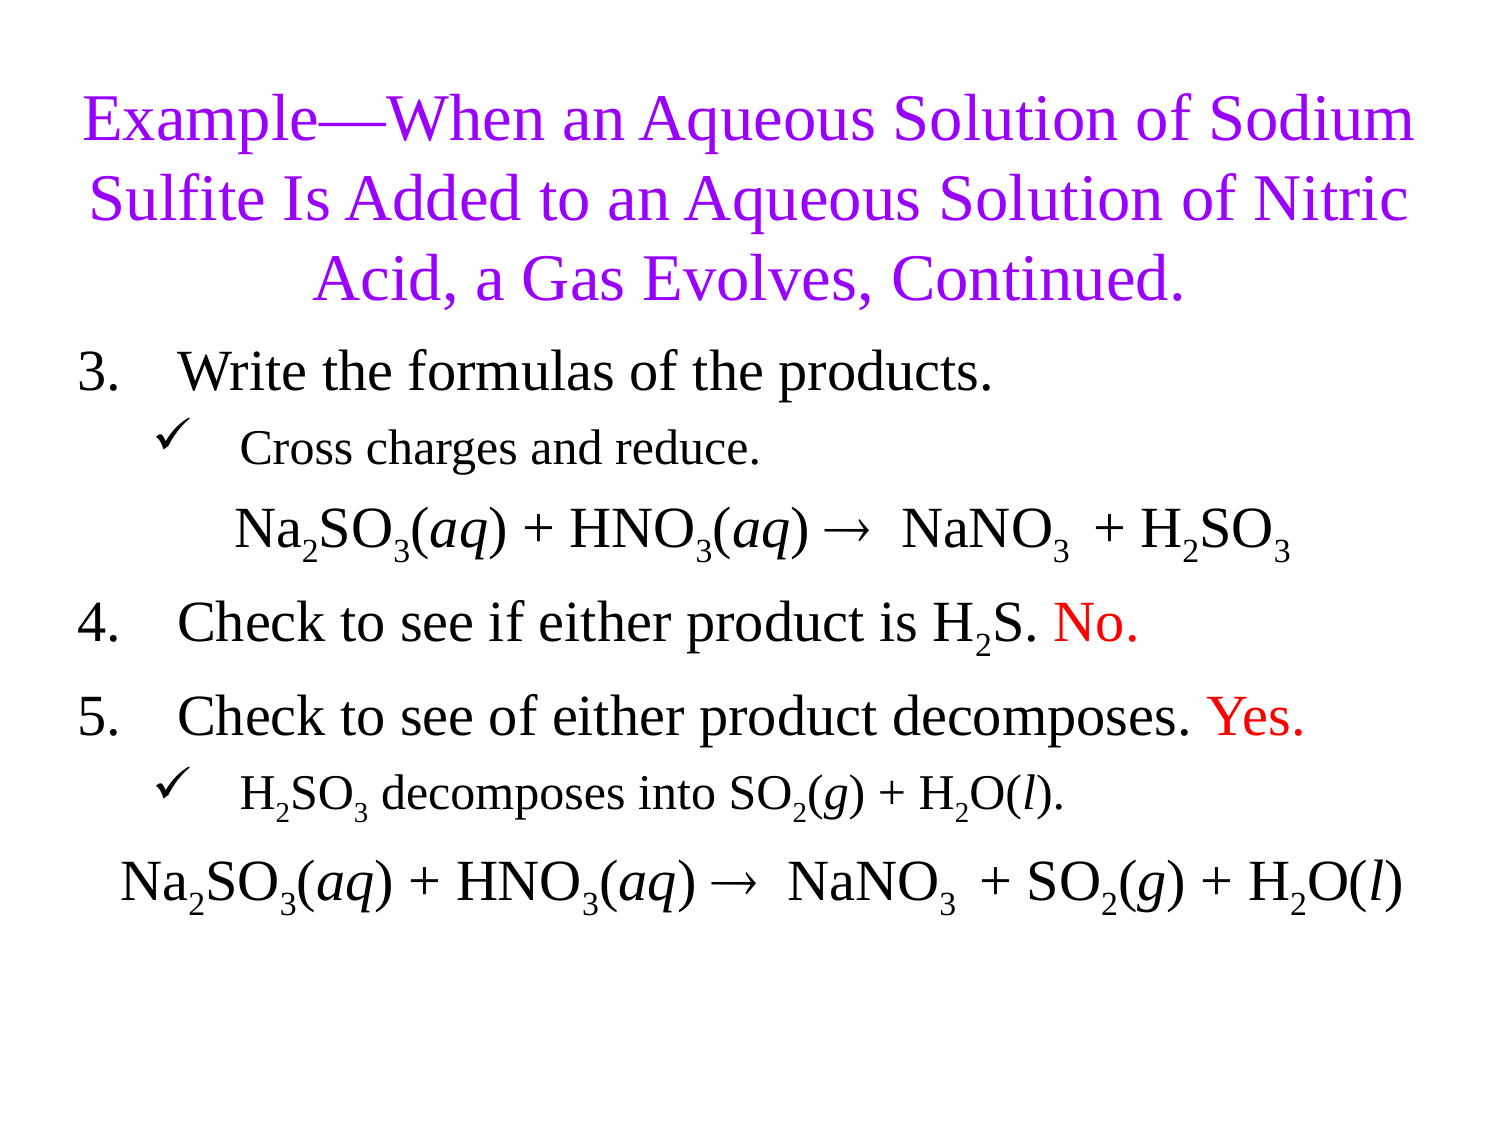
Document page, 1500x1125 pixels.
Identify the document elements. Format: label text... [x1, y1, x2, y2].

text_box Write the formulas of the products. Cross charges and reduce. Na2SO3(aq) + HNO3(aq) NaNO3 + H2SO3 Check to see if either product is H2S. No. Check to see of either product decomposes. Yes. H2SO3 decomposes into SO2(g) + H2O(l). Na2SO3(aq) + HNO3(aq) NaNO3 + SO2(g) + H2O(l) [62, 324, 1463, 1025]
text_box Example—When an Aqueous Solution of Sodium Sulfite Is Added to an Aqueous Solution of Nitric Acid, a Gas Evolves, Continued. [0, 99, 1500, 288]
